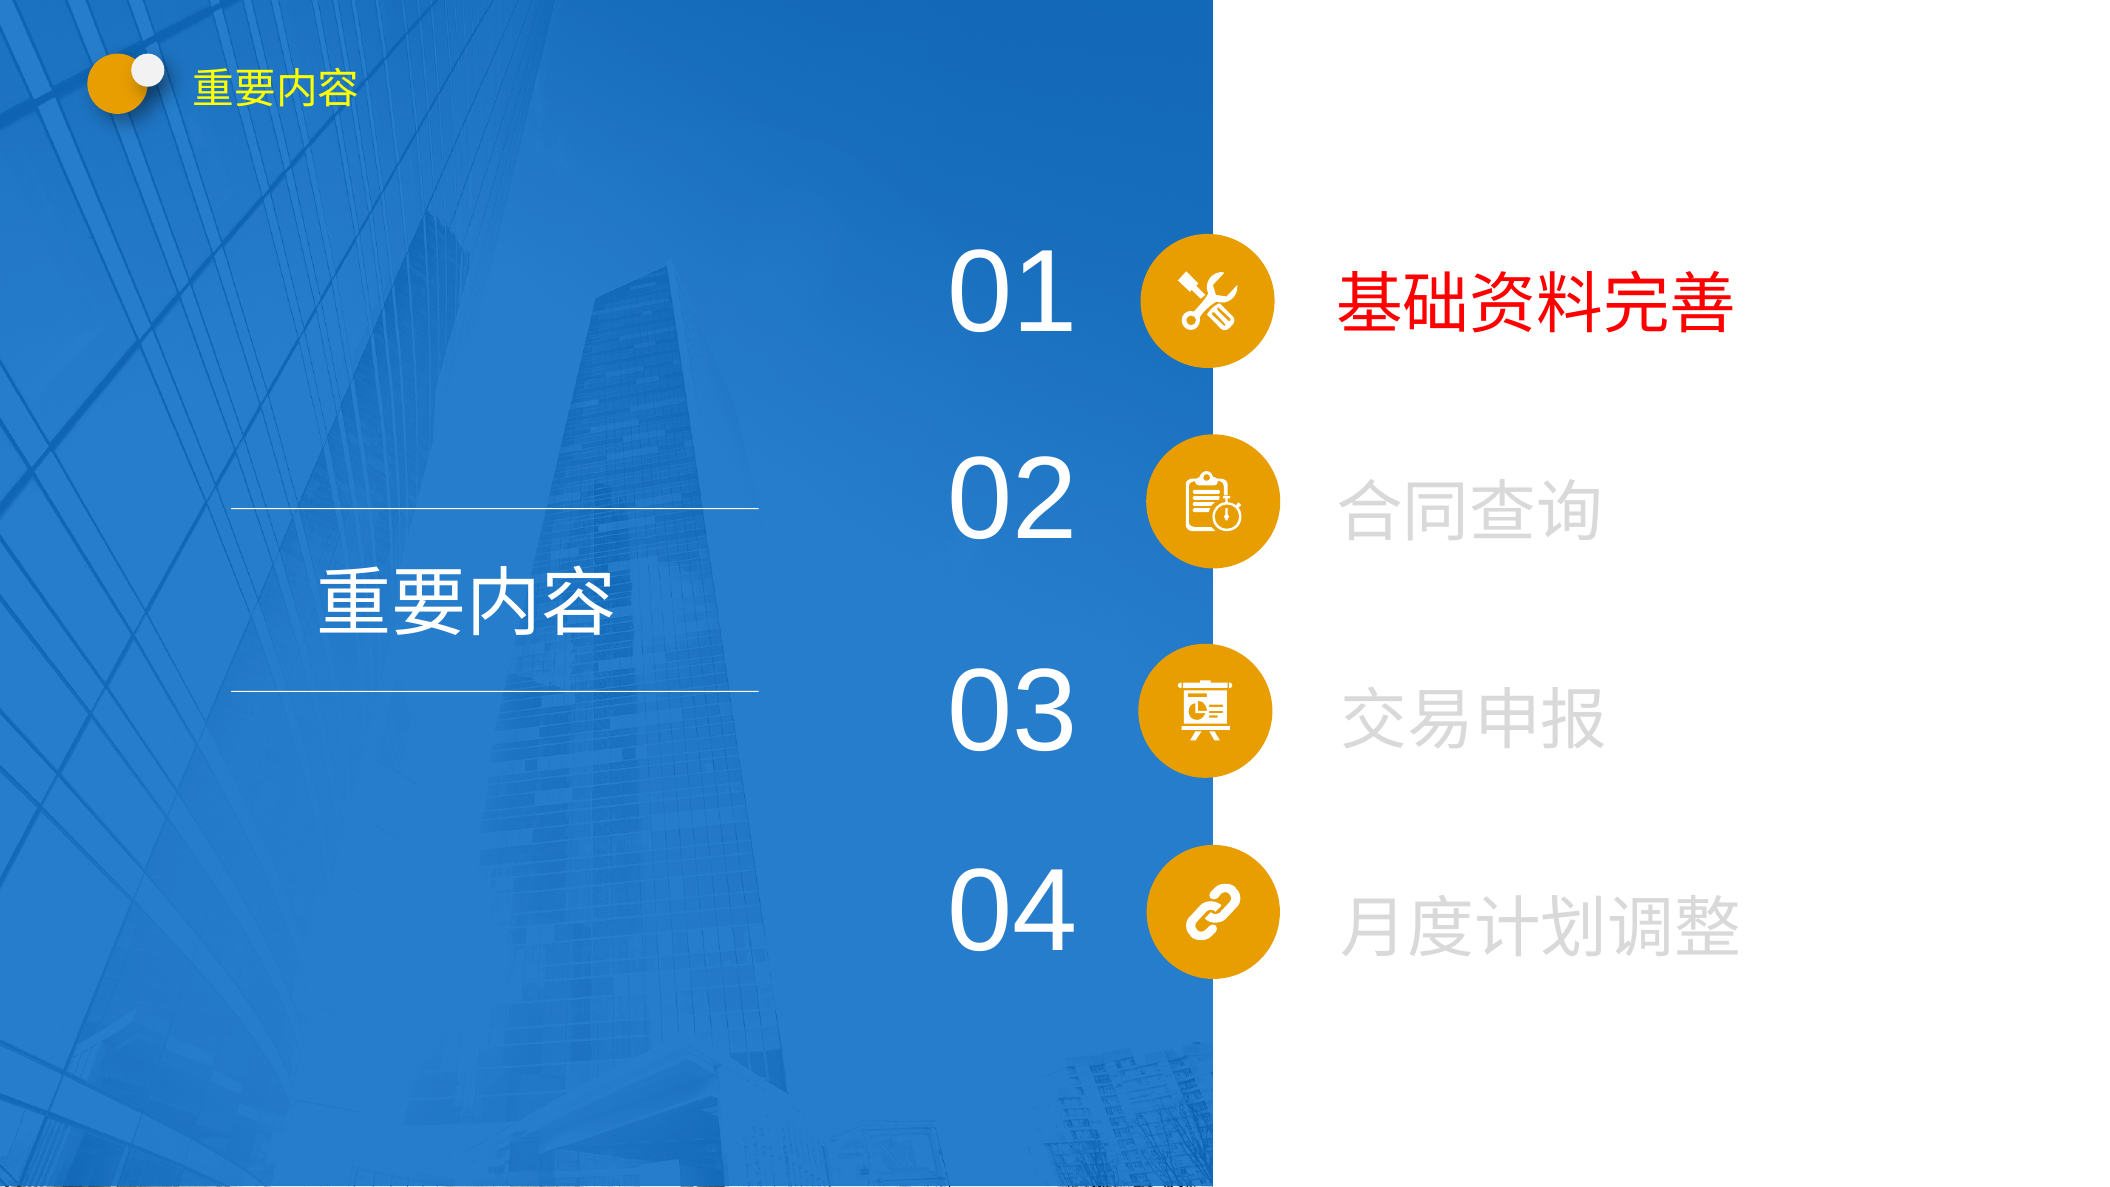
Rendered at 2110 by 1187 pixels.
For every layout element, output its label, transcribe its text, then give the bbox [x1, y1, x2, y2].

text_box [1146, 434, 1281, 569]
text_box 合同查询 [1336, 468, 1758, 549]
text_box 月度计划调整 [1340, 884, 1762, 965]
text_box [86, 52, 142, 115]
text_box 01 [932, 206, 1093, 362]
text_box [0, 0, 1213, 1187]
text_box 03 [932, 625, 1093, 781]
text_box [1146, 844, 1280, 979]
text_box 04 [932, 825, 1093, 982]
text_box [1140, 233, 1275, 368]
text_box 交易申报 [1340, 676, 1762, 757]
text_box 重要内容 [315, 554, 617, 645]
text_box 基础资料完善 [1336, 260, 1758, 341]
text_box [1138, 643, 1273, 778]
text_box 02 [932, 414, 1093, 570]
text_box 重要内容 [176, 53, 500, 114]
text_box [130, 52, 166, 88]
